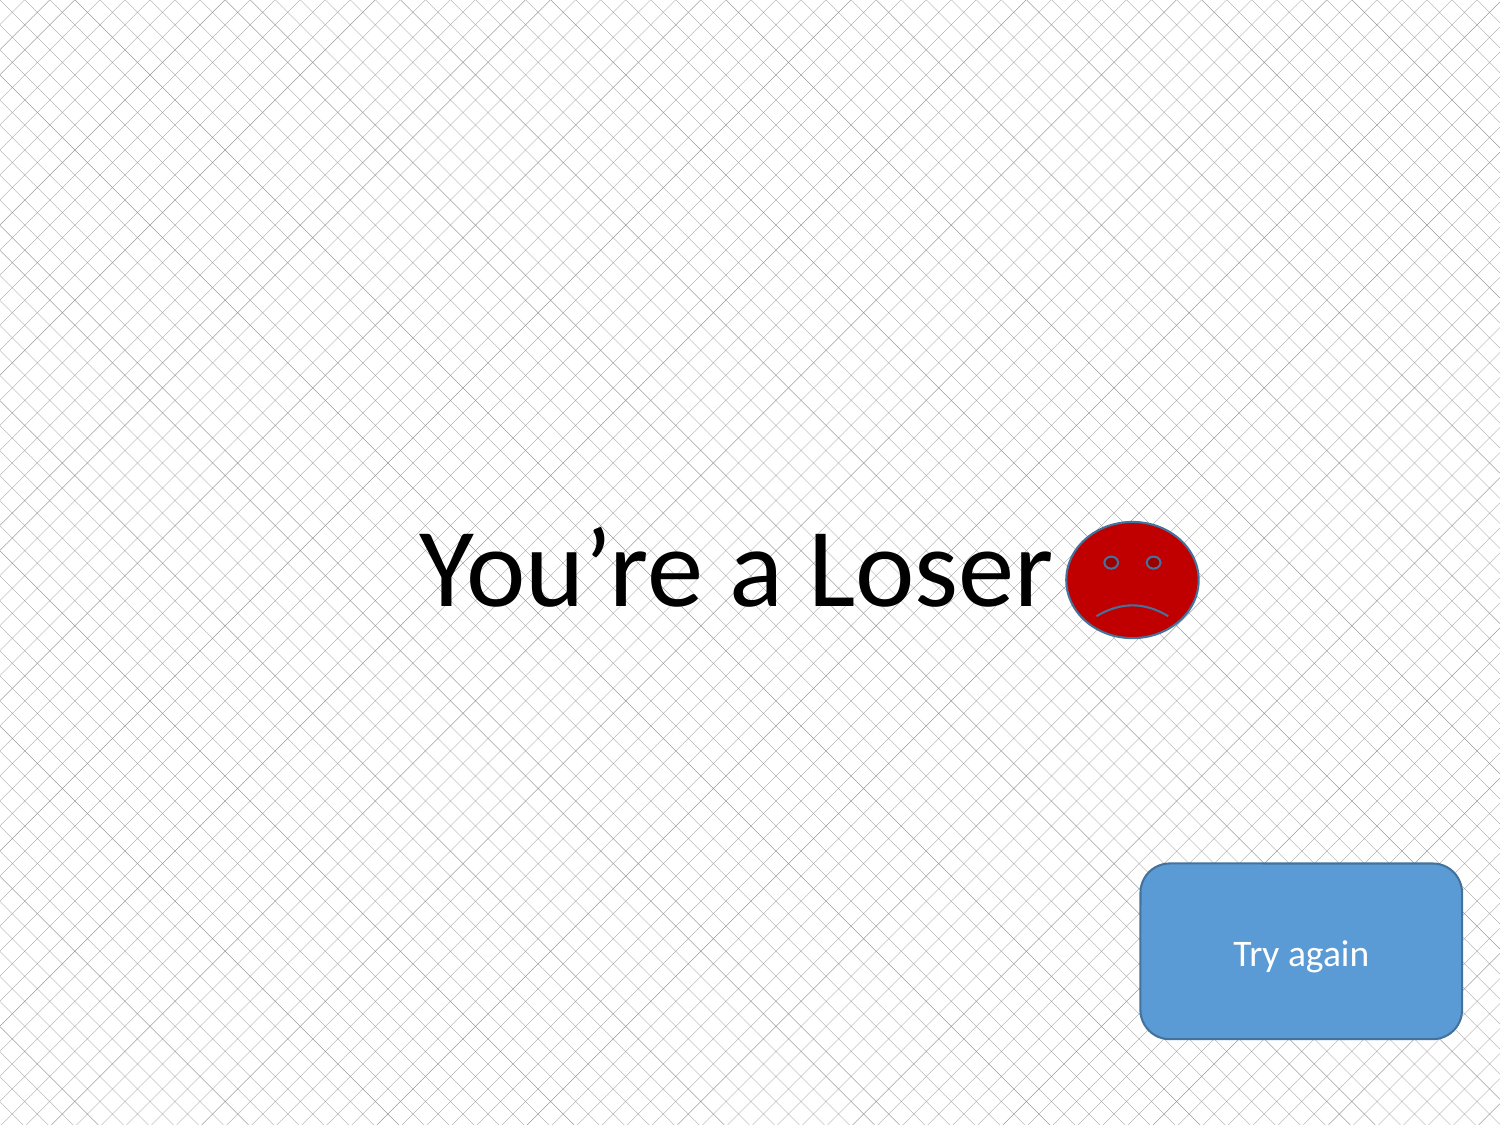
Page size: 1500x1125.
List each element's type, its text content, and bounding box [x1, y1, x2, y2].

text_box You’re a Loser [404, 486, 1096, 637]
text_box [1065, 520, 1200, 640]
text_box Try again [1139, 862, 1464, 1041]
